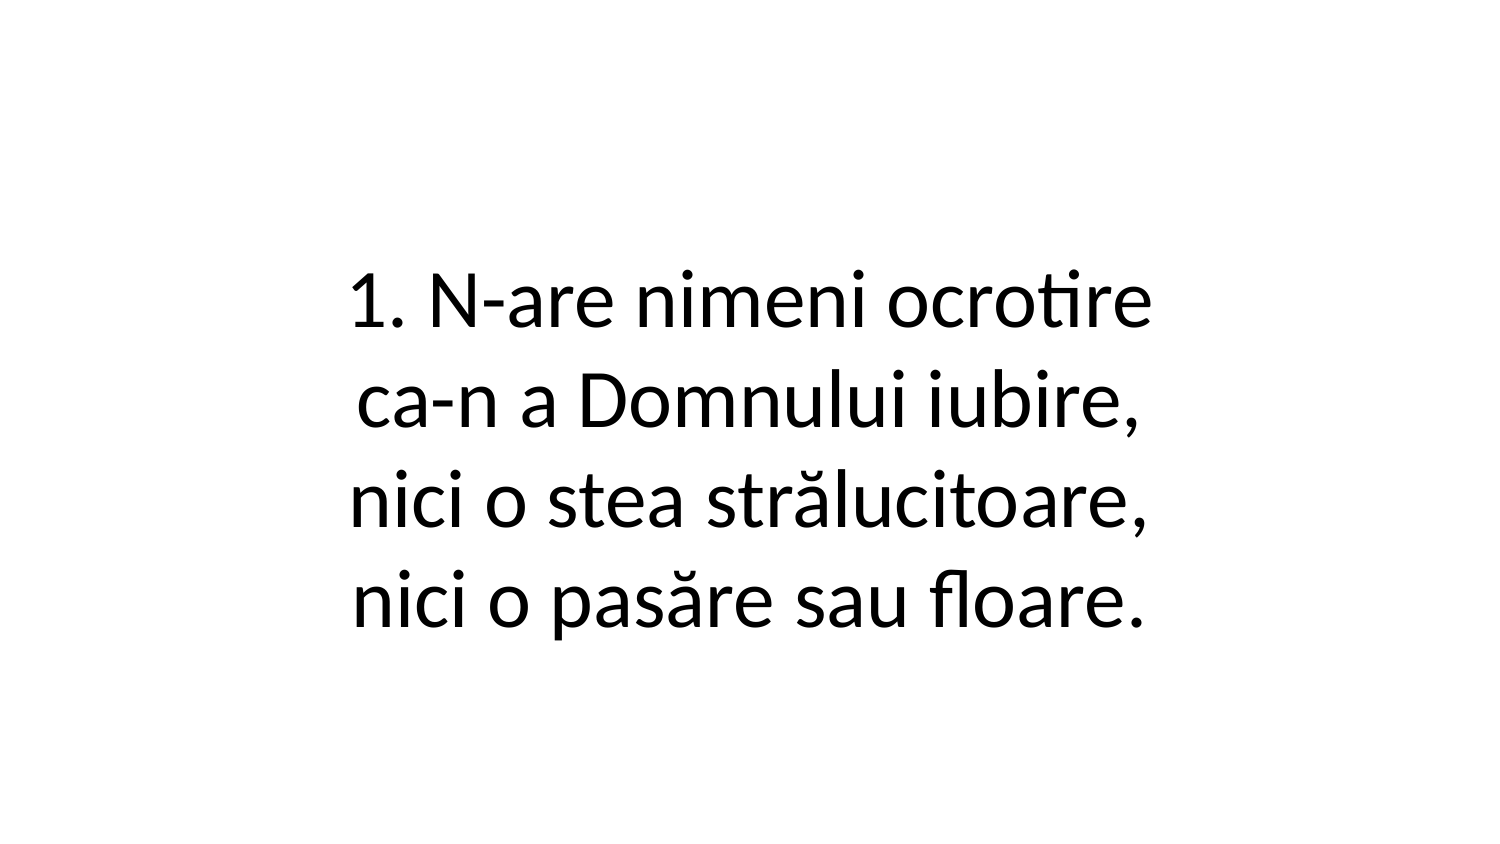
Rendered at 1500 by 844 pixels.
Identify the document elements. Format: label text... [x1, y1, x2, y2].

text_box 1. N-are nimeni ocrotire ca-n a Domnului iubire, nici o stea strălucitoare, nici o pasăre sau floare. [330, 192, 1170, 652]
